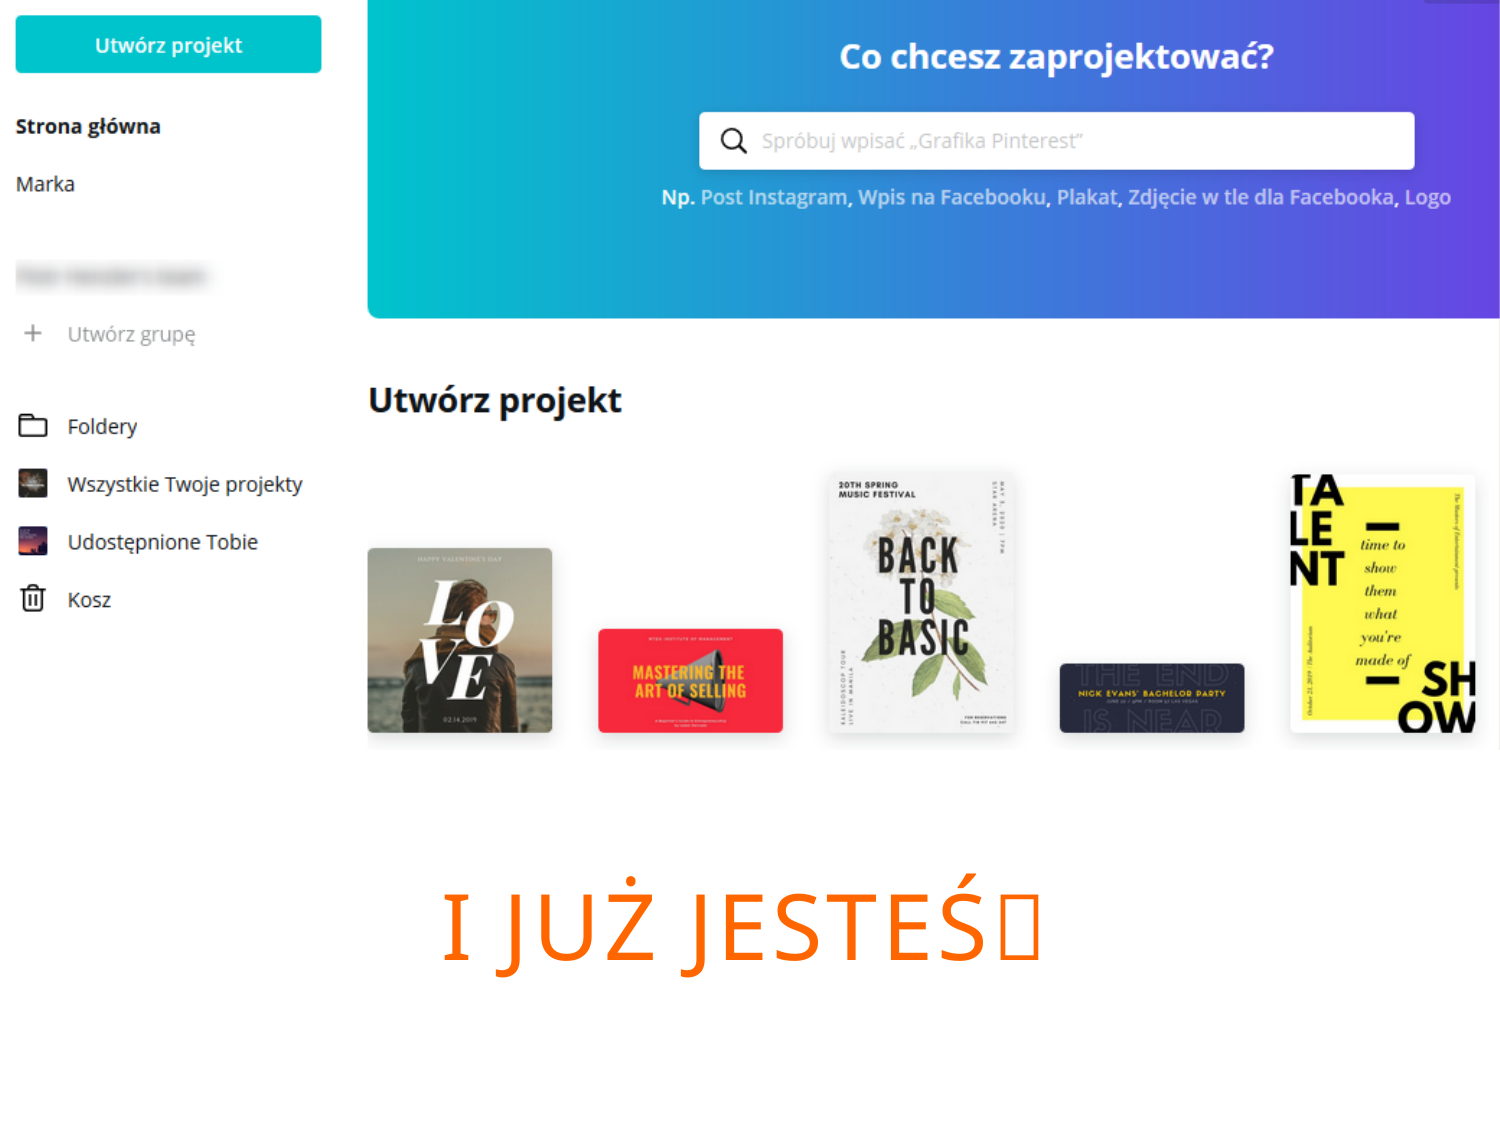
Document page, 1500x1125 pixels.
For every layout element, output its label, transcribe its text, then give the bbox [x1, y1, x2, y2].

title I już jesteś [56, 813, 1433, 1054]
picture [0, 0, 1500, 751]
